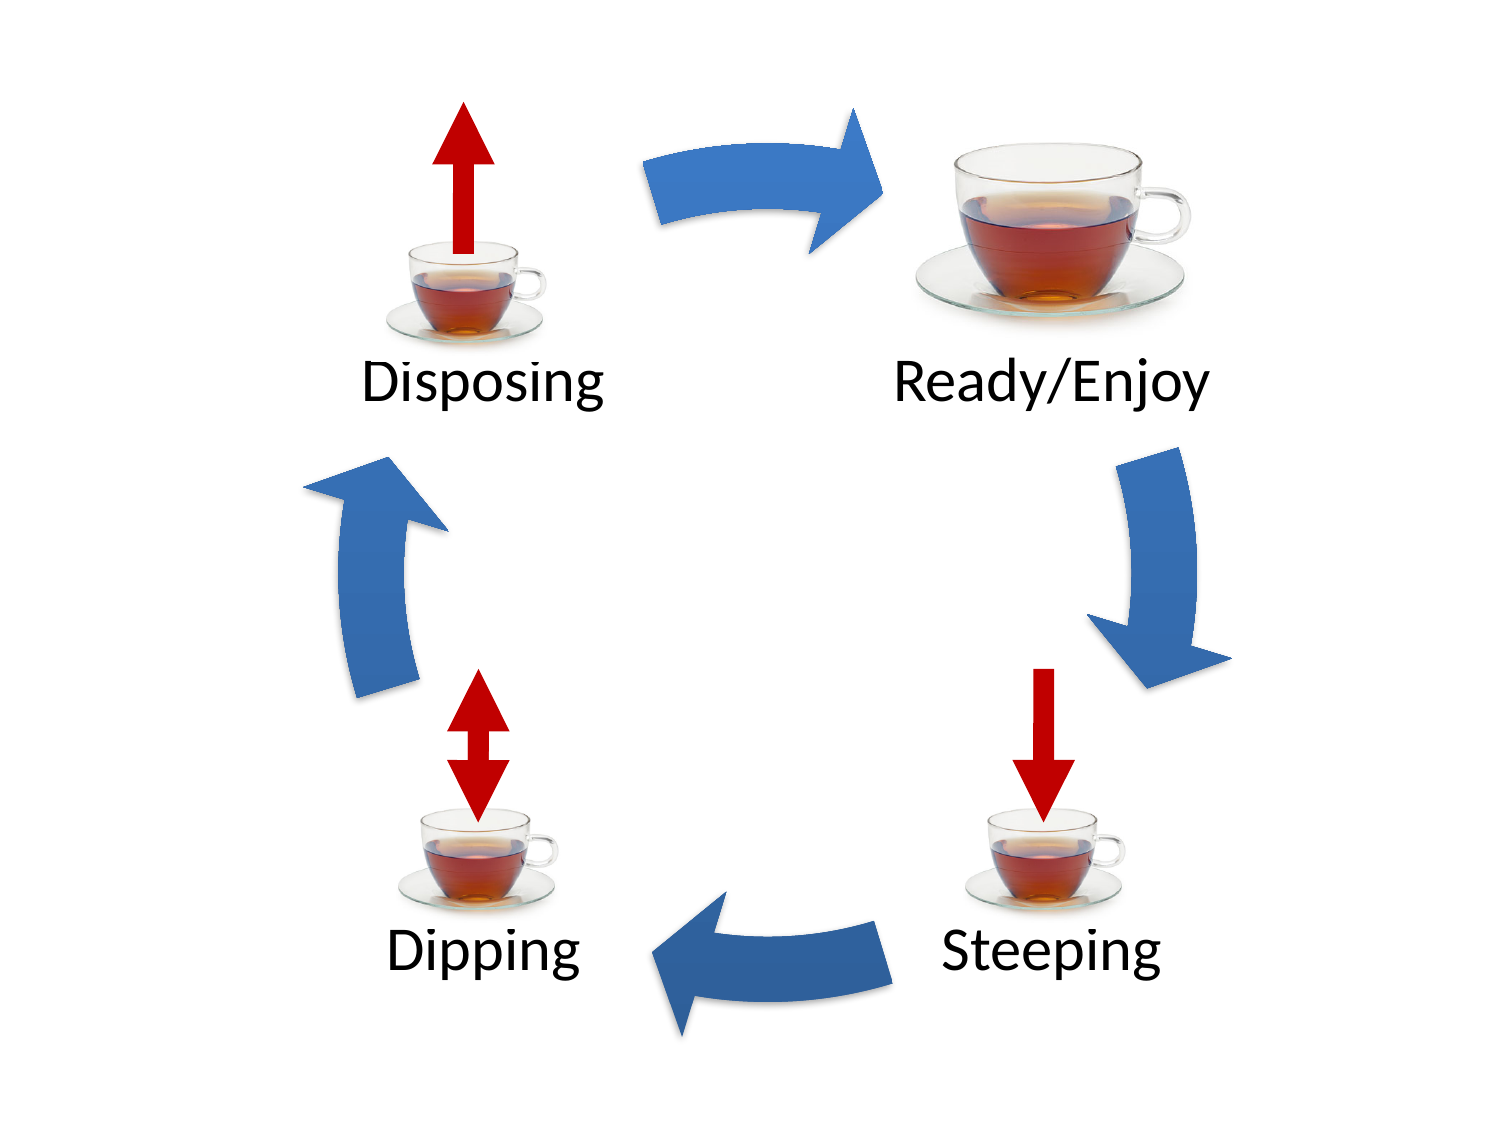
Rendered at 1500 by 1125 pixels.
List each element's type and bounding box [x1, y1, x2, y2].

text_box [111, 99, 1424, 1046]
picture [371, 231, 551, 362]
picture [890, 125, 1200, 350]
picture [950, 798, 1130, 929]
picture [383, 798, 563, 929]
